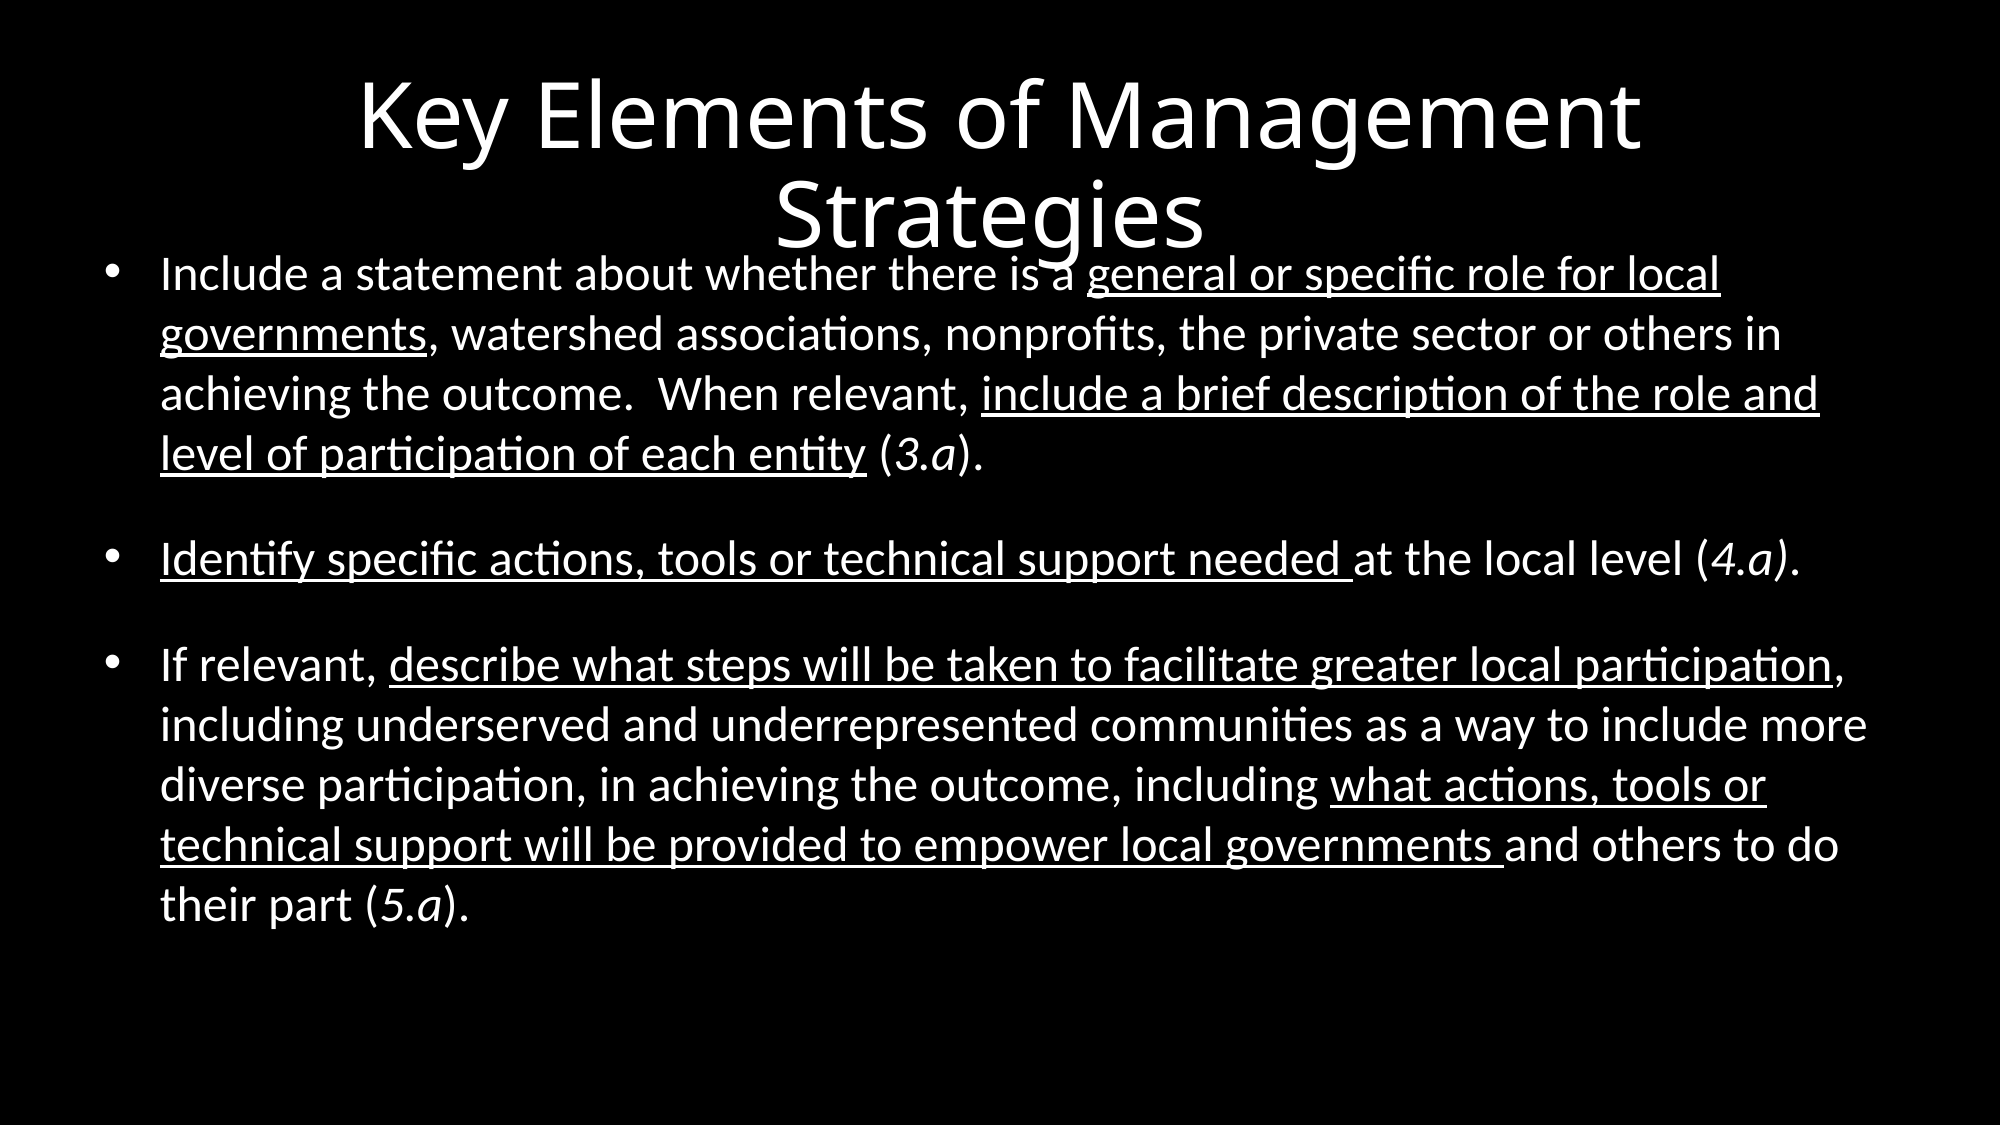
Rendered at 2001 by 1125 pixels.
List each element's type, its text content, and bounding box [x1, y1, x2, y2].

title Key Elements of Management Strategies [137, 59, 1863, 232]
list Include a statement about whether there is a general or specific role for local governments, watershed associations, nonprofits, the private sector or others in achieving the outcome. When relevant, include a brief description of the role and level of participation of each entity (3.a). Identify specific actions, tools or technical support needed at the local level (4.a). If relevant, describe what steps will be taken to facilitate greater local participation, including underserved and underrepresented communities as a way to include more diverse participation, in achieving the outcome, including what actions, tools or technical support will be provided to empower local governments and others to do their part (5.a). [88, 232, 1915, 1014]
